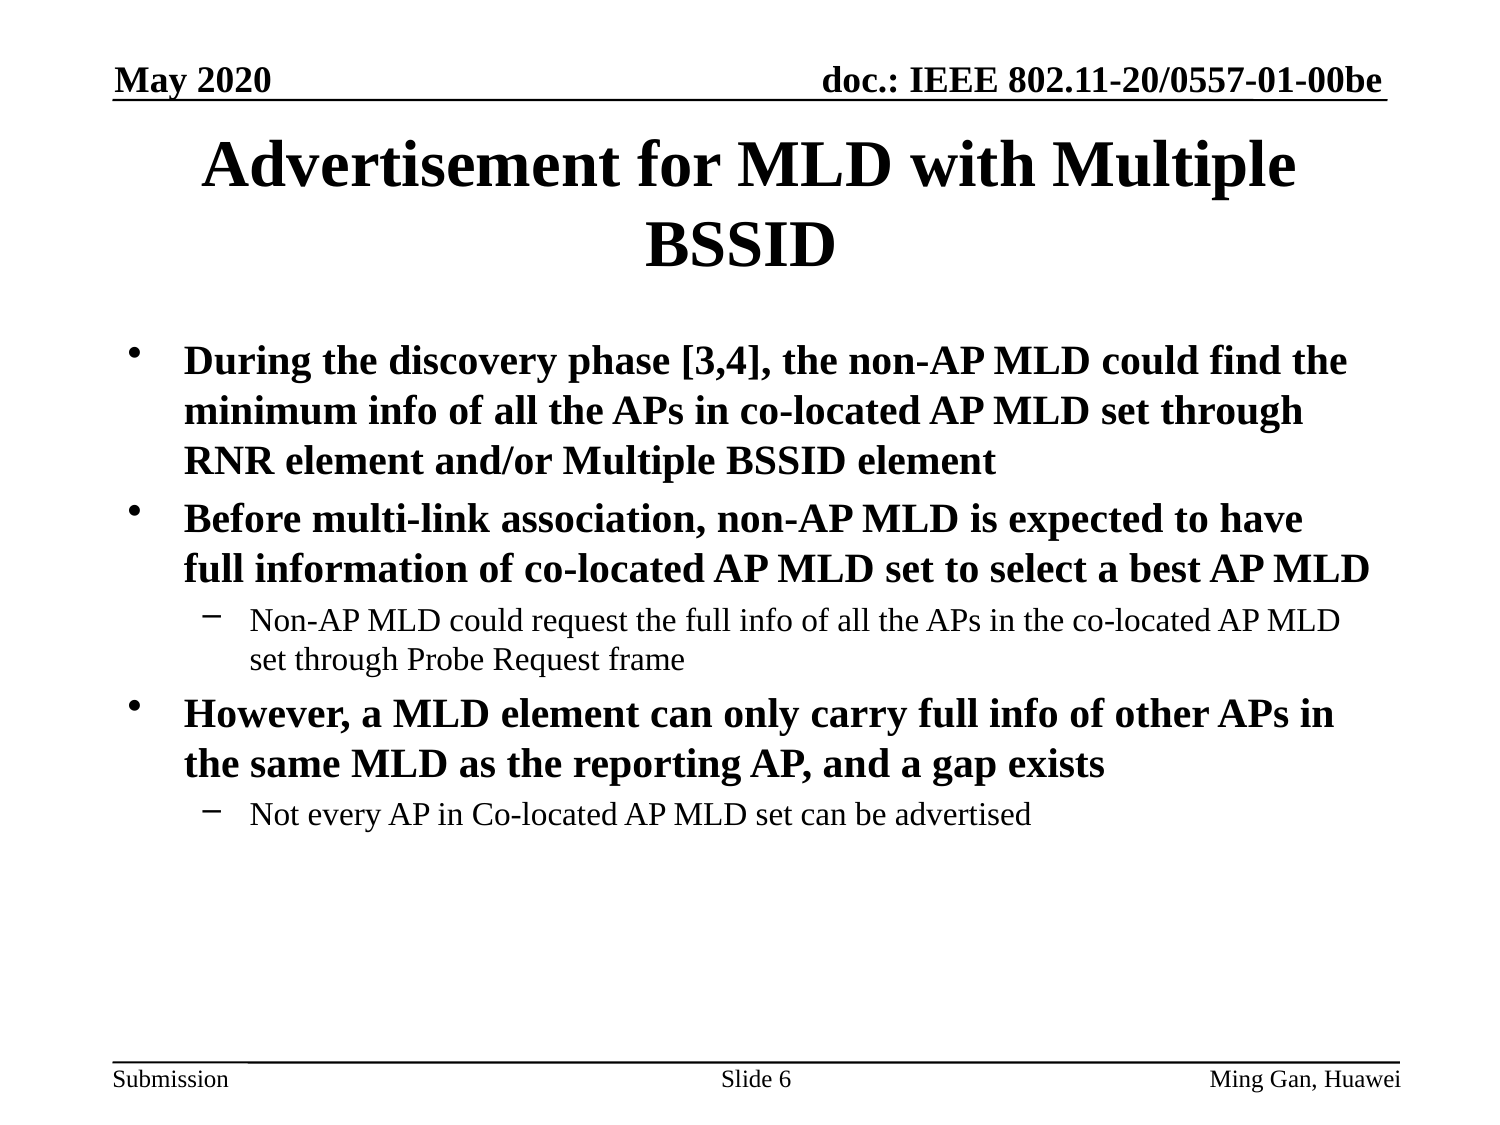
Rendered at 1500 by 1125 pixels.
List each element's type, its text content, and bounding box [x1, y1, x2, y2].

footer Ming Gan, Huawei [1206, 1061, 1402, 1093]
title Advertisement for MLD with Multiple BSSID [112, 112, 1388, 288]
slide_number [114, 54, 274, 101]
list During the discovery phase [3,4], the non-AP MLD could find the minimum info of all the APs in co-located AP MLD set through RNR element and/or Multiple BSSID element Before multi-link association, non-AP MLD is expected to have full information of co-located AP MLD set to select a best AP MLD Non-AP MLD could request the full info of all the APs in the co-located AP MLD set through Probe Request frame However, a MLD element can only carry full info of other APs in the same MLD as the reporting AP, and a gap exists Not every AP in Co-located AP MLD set can be advertised [112, 324, 1388, 1001]
slide_number Slide 6 [712, 1061, 800, 1093]
